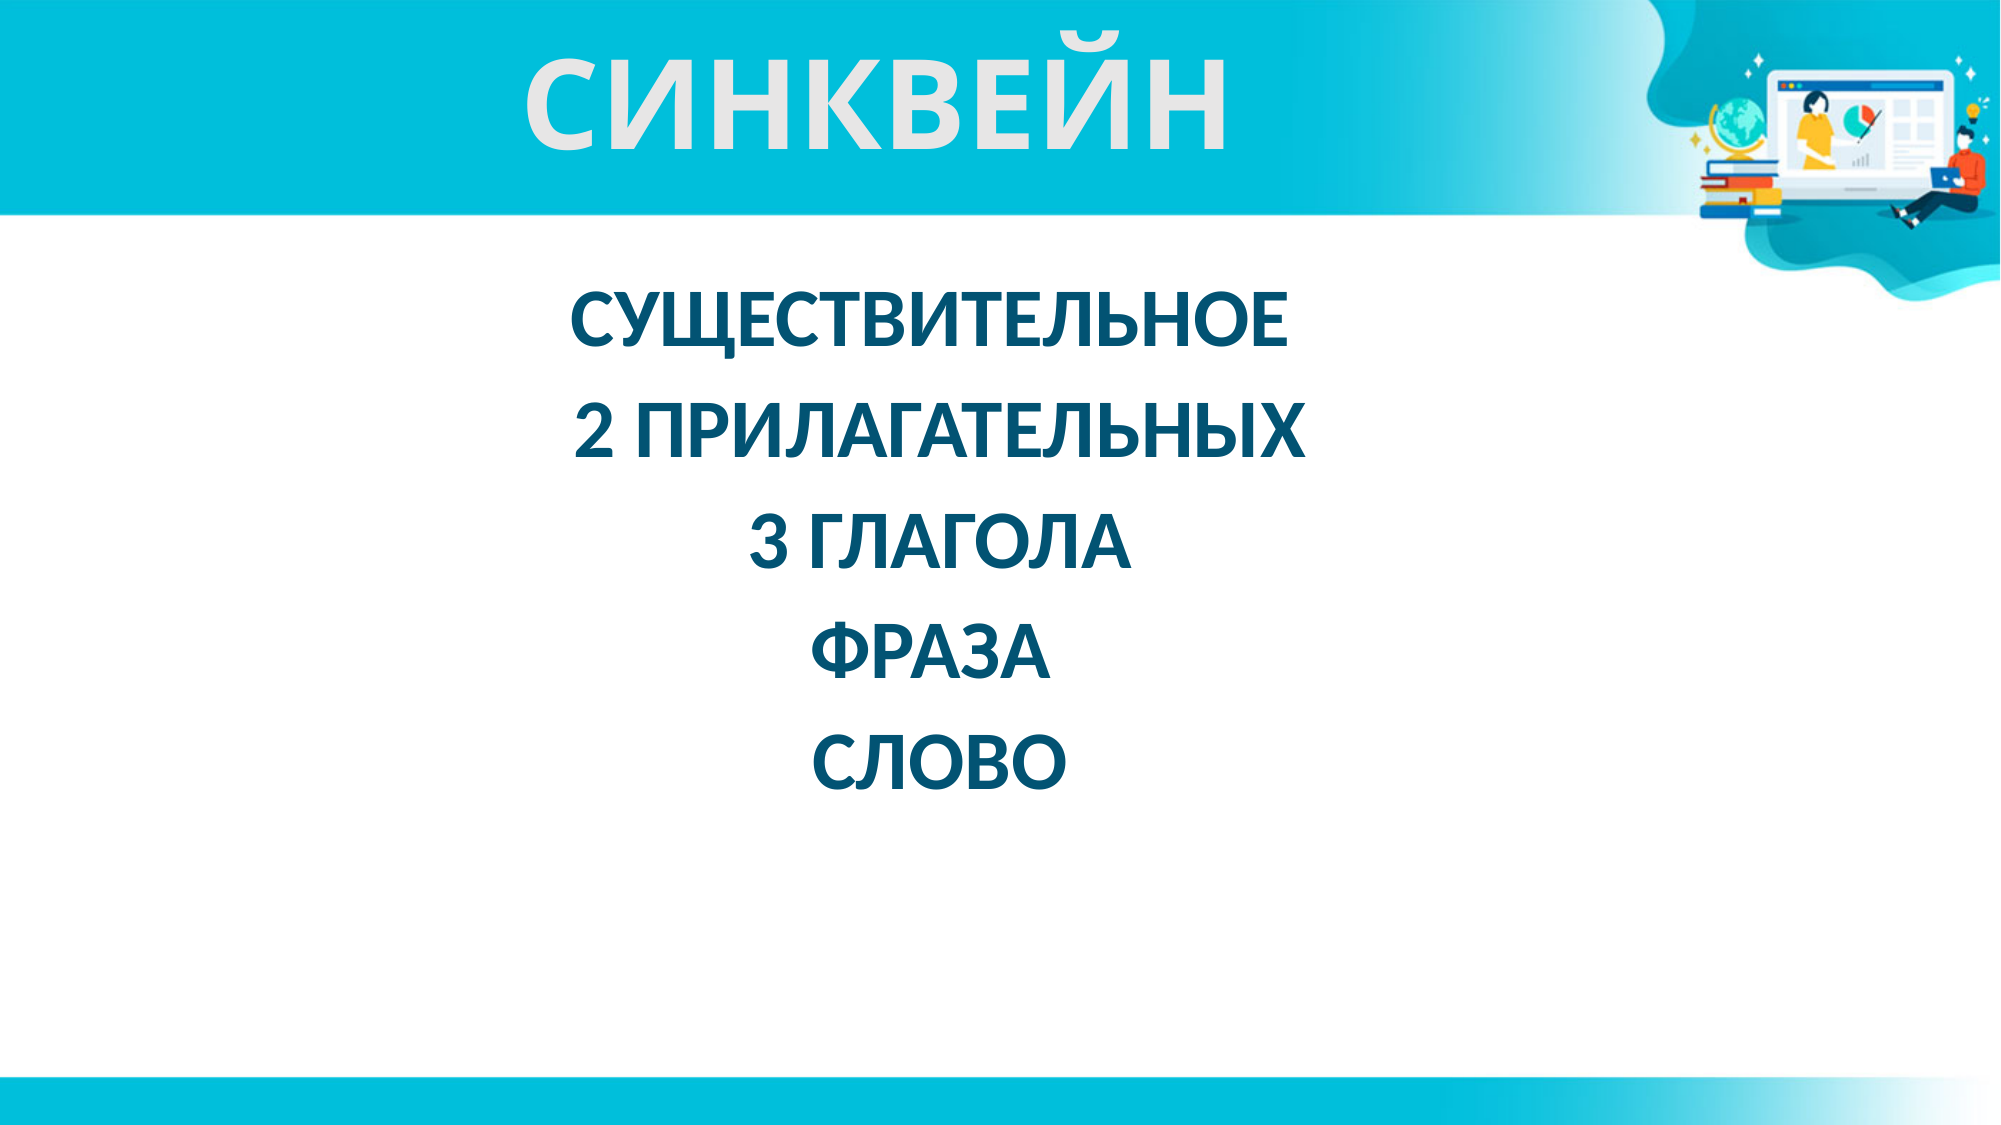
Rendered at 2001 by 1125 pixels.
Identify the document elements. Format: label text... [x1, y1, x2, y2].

title СИНКВЕЙН [505, 0, 1325, 218]
picture [0, 0, 2001, 1125]
list СУЩЕСТВИТЕЛЬНОЕ 2 ПРИЛАГАТЕЛЬНЫХ 3 ГЛАГОЛА ФРАЗА СЛОВО [77, 267, 1803, 940]
